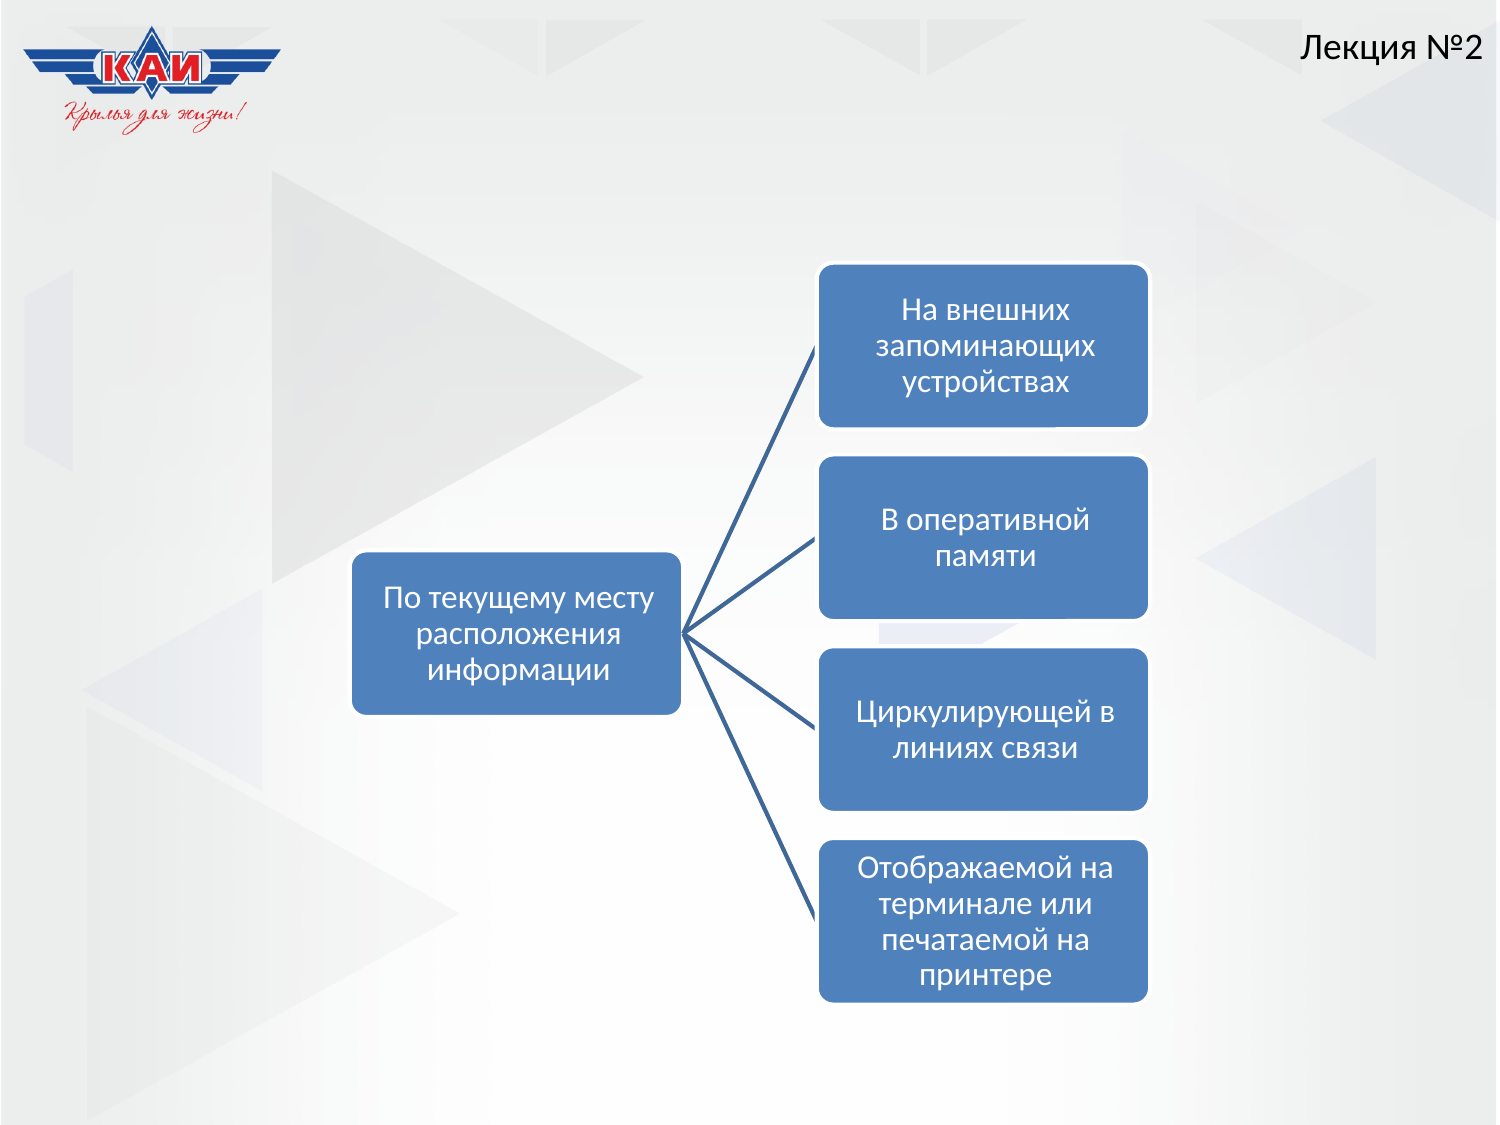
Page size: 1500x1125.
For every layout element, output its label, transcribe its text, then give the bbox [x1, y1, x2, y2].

picture [0, 0, 1500, 1125]
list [74, 262, 1426, 1006]
text_box Лекция №2 [1285, 14, 1499, 75]
